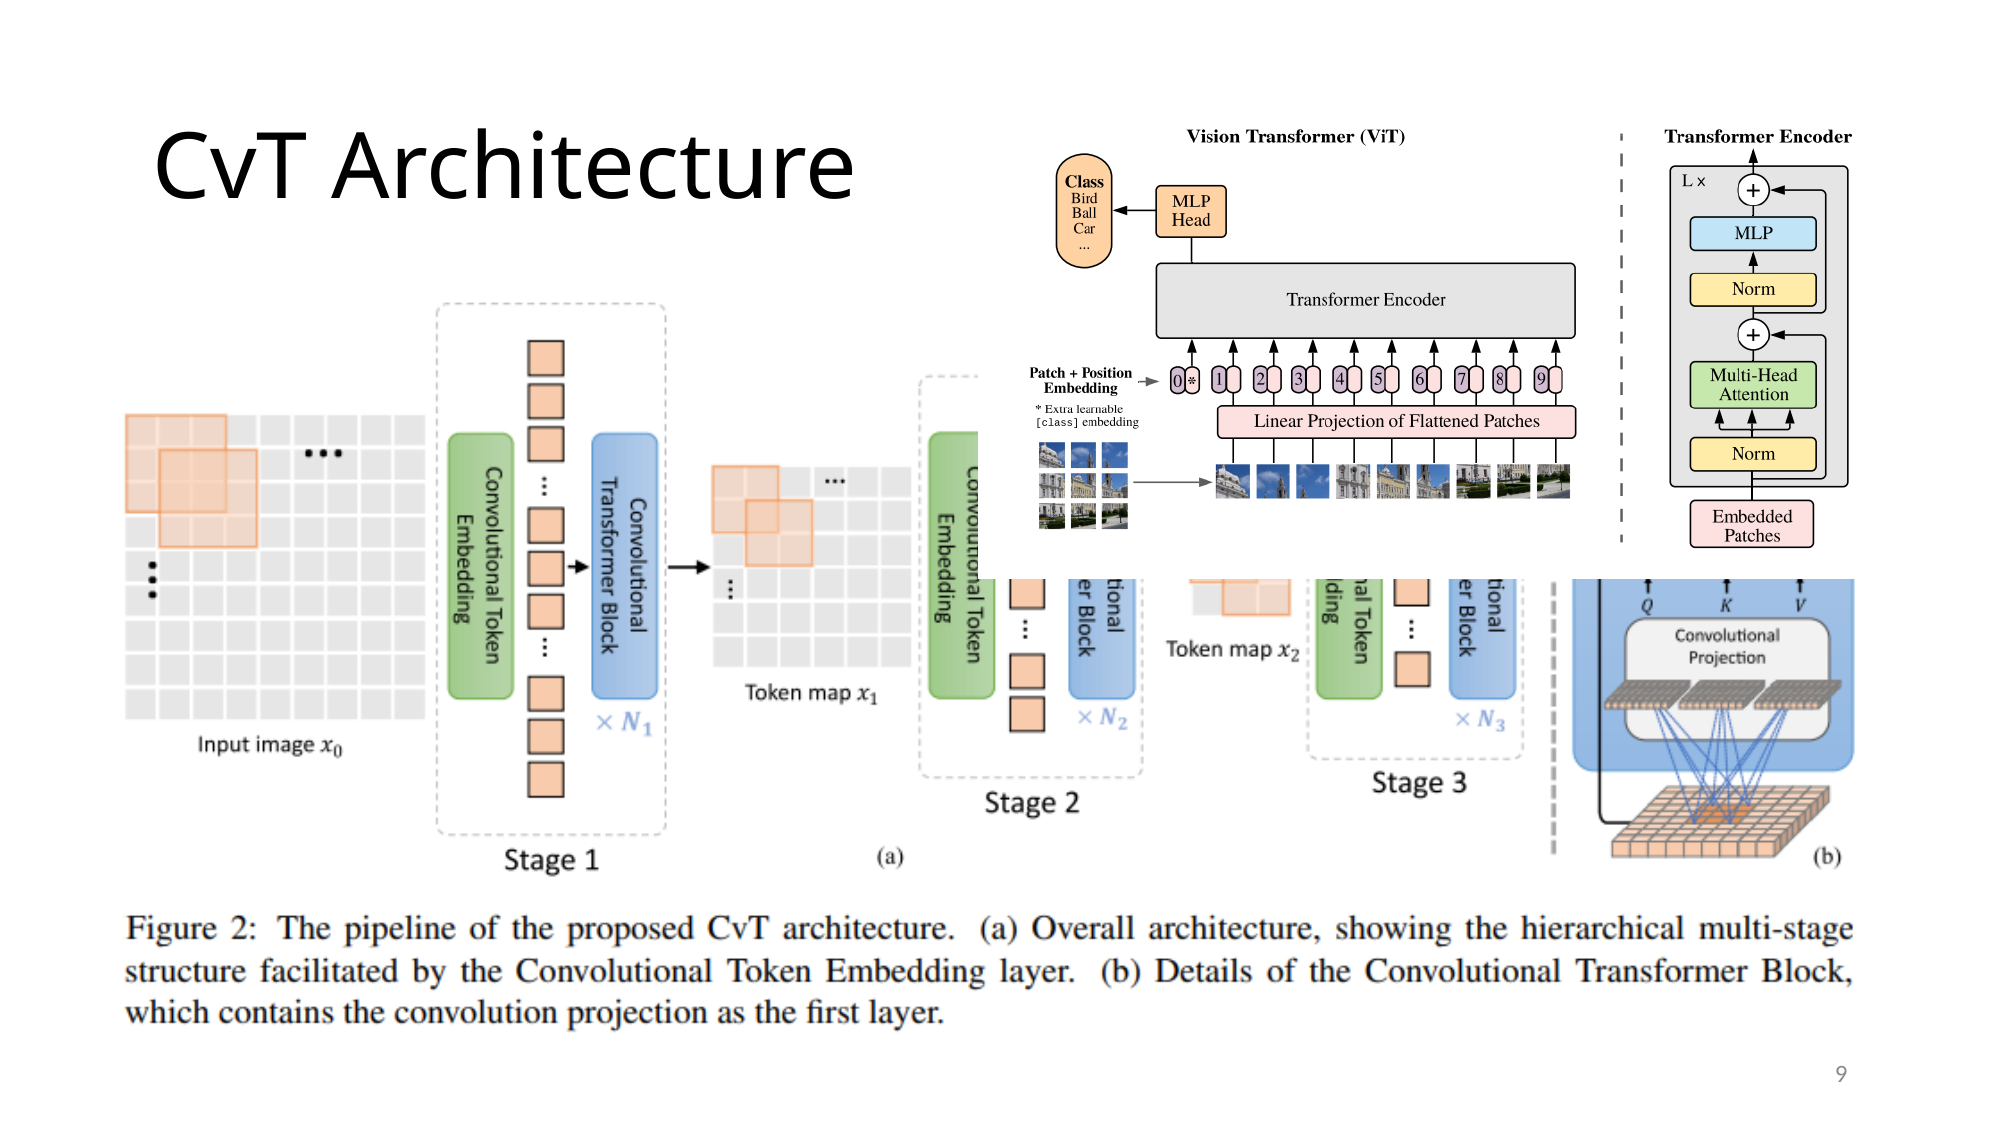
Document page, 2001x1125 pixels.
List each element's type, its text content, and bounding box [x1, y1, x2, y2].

title CvT Architecture [137, 59, 1863, 194]
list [88, 194, 1912, 1043]
picture [977, 71, 1863, 579]
slide_number 9 [1412, 1043, 1863, 1103]
